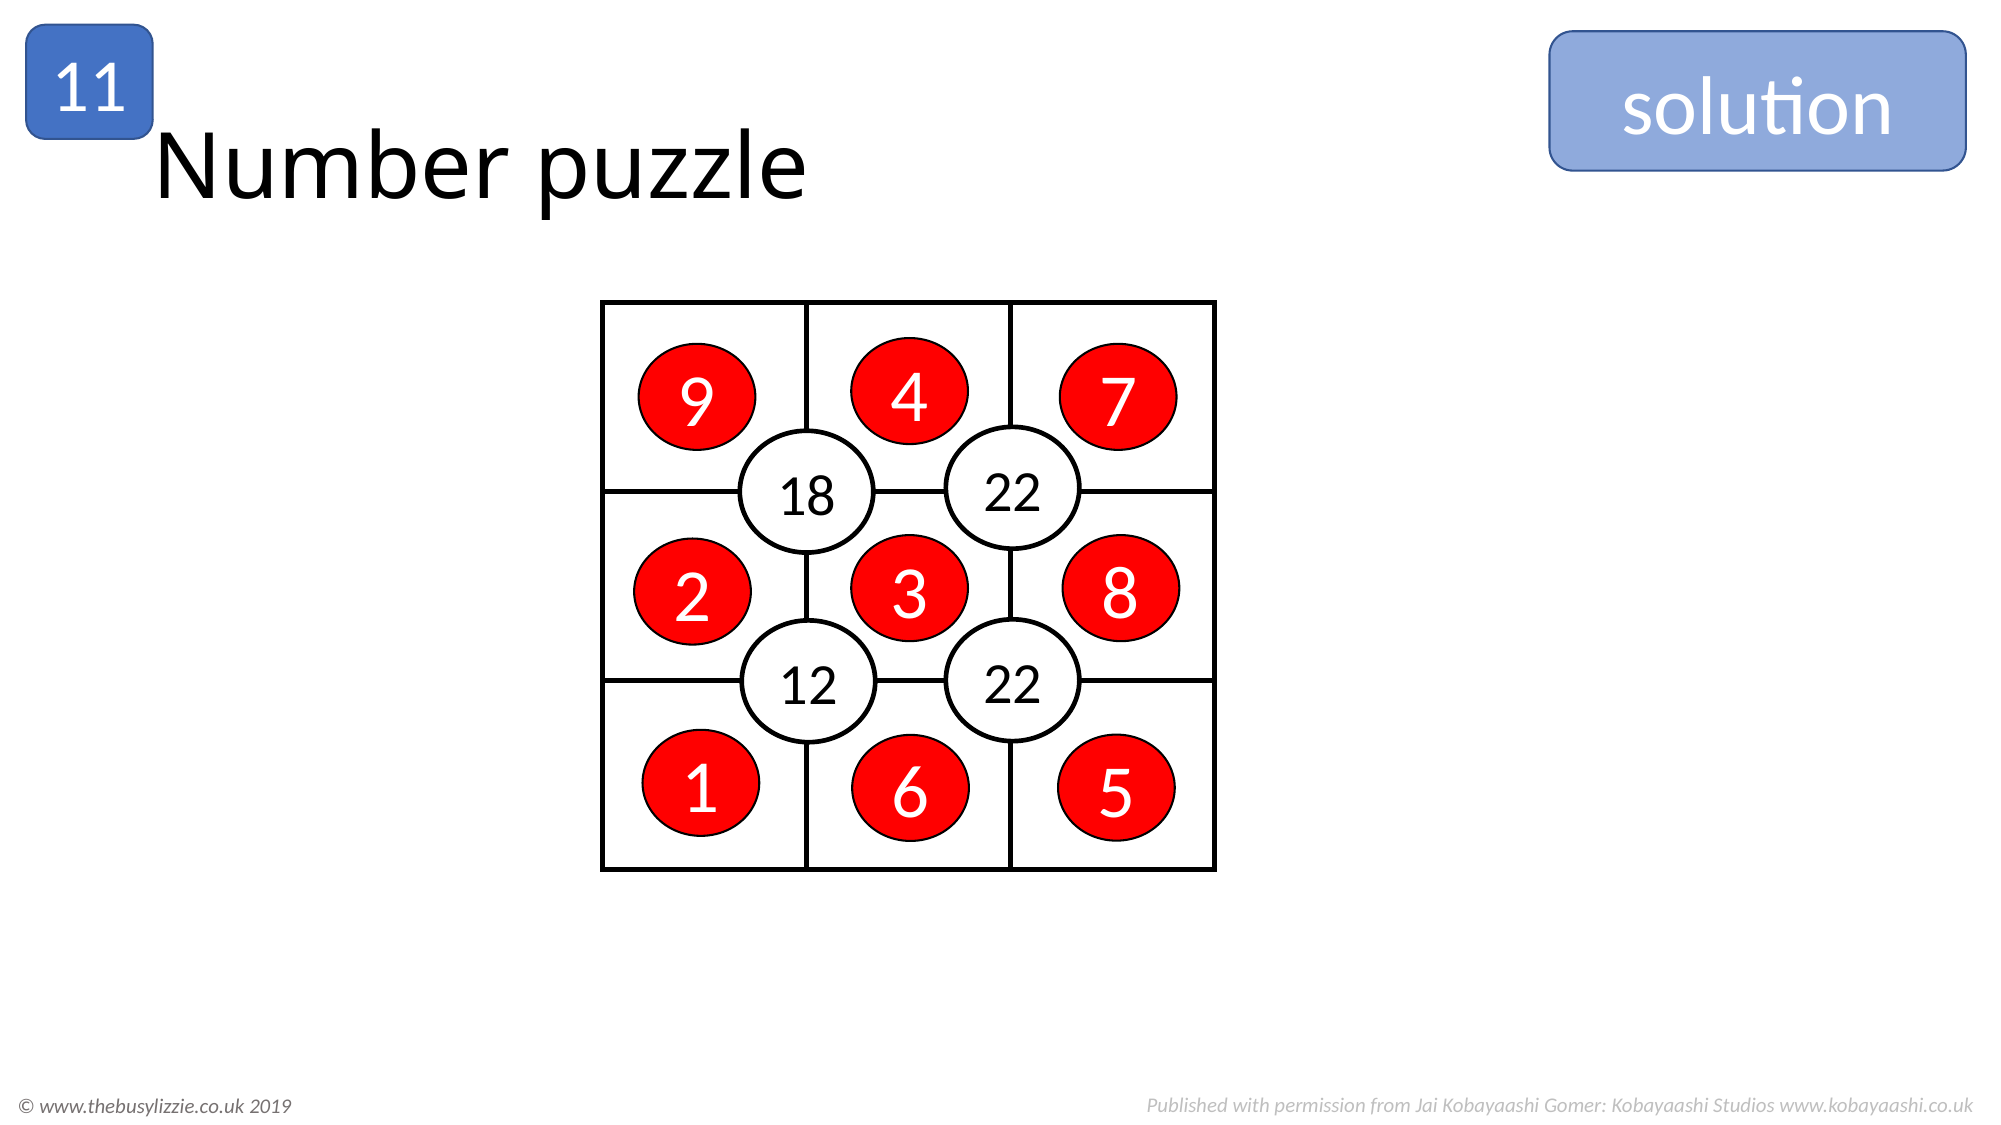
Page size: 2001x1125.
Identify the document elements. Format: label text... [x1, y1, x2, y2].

text_box 11 [25, 23, 154, 140]
text_box solution [1548, 30, 1967, 172]
text_box Published with permission from Jai Kobayaashi Gomer: Kobayaashi Studios www.kobayaashi.co.uk [1131, 1084, 2000, 1125]
text_box © www.thebusylizzie.co.uk 2019 [2, 1085, 311, 1125]
title Number puzzle [137, 59, 1863, 278]
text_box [602, 302, 1215, 870]
